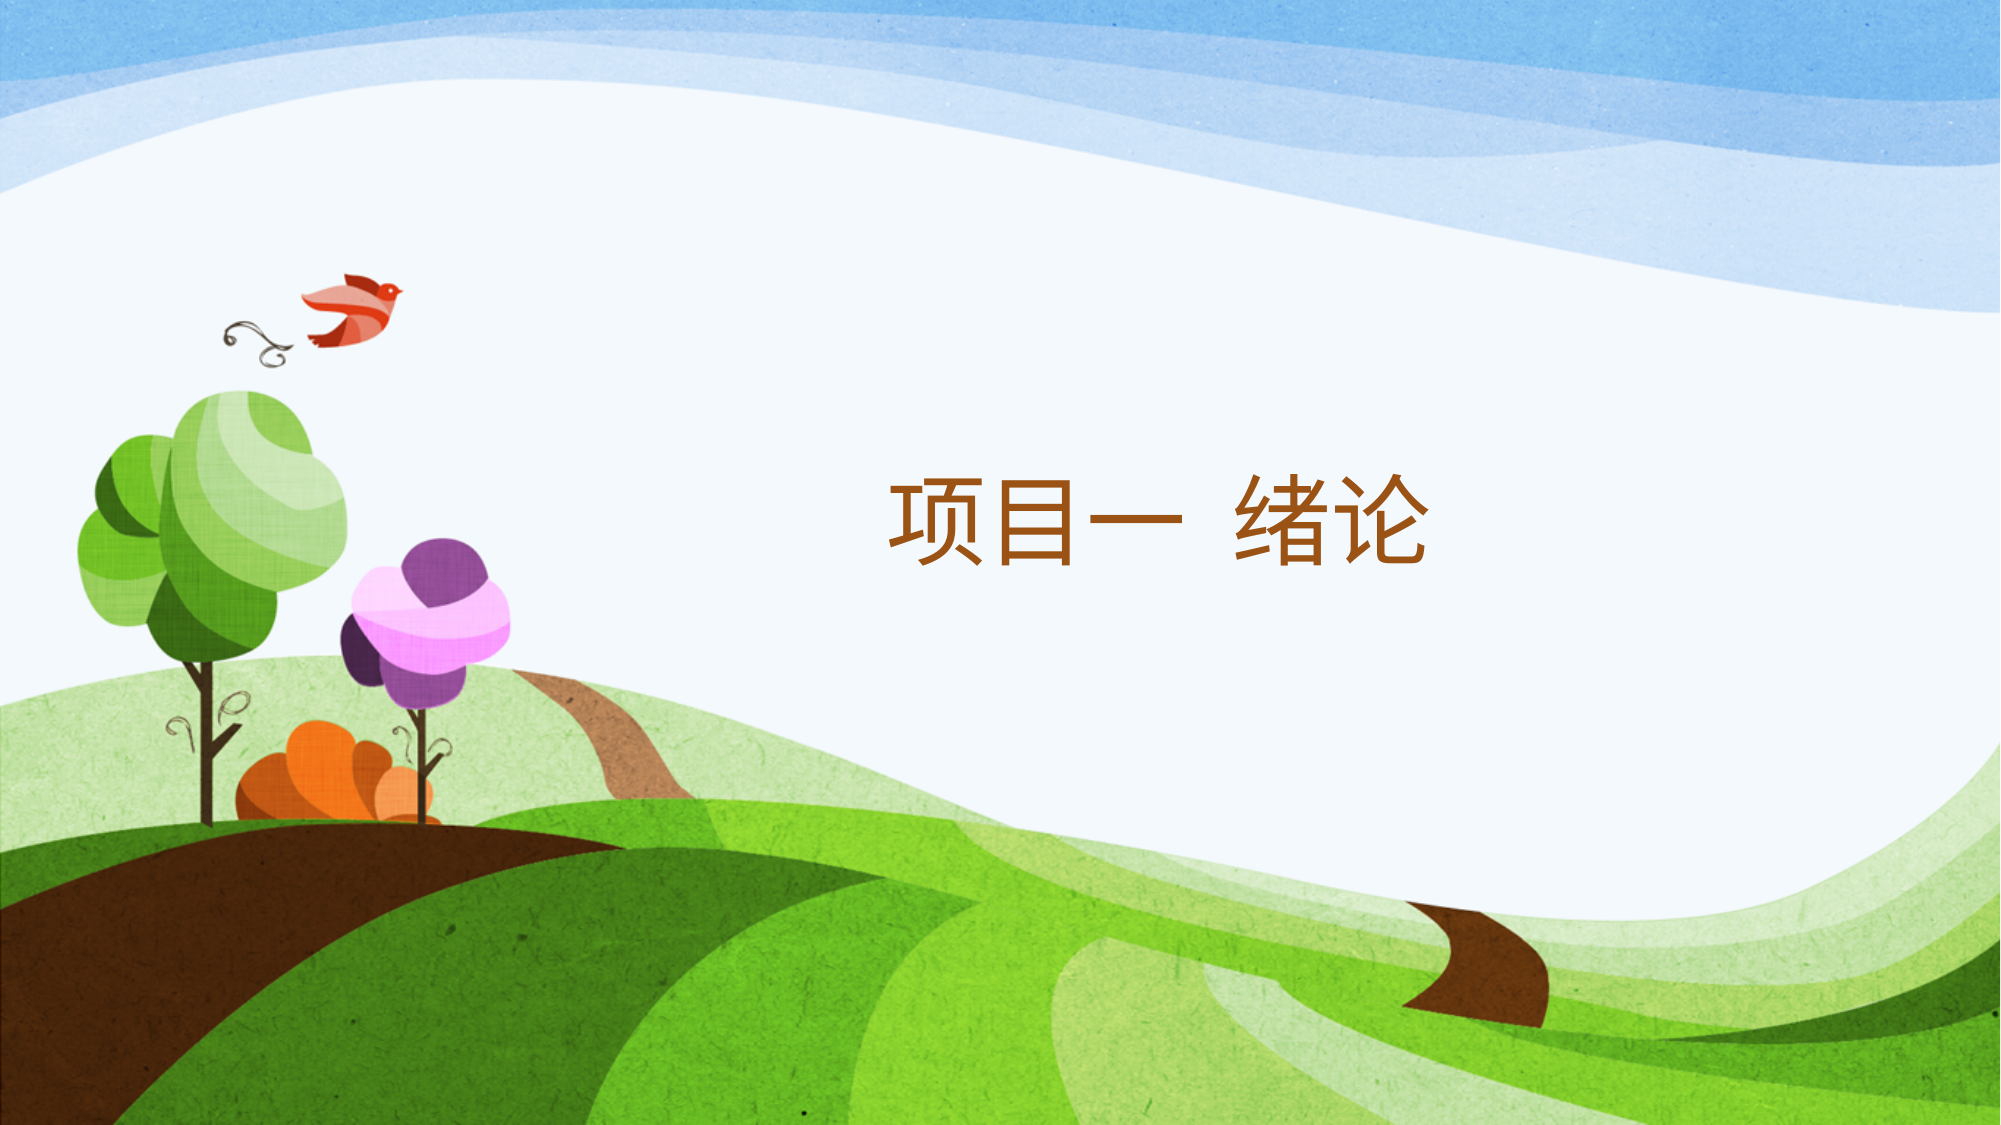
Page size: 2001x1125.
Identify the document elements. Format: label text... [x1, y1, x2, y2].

picture [0, 0, 2001, 1125]
title 项目一 绪论 [493, 287, 1825, 588]
